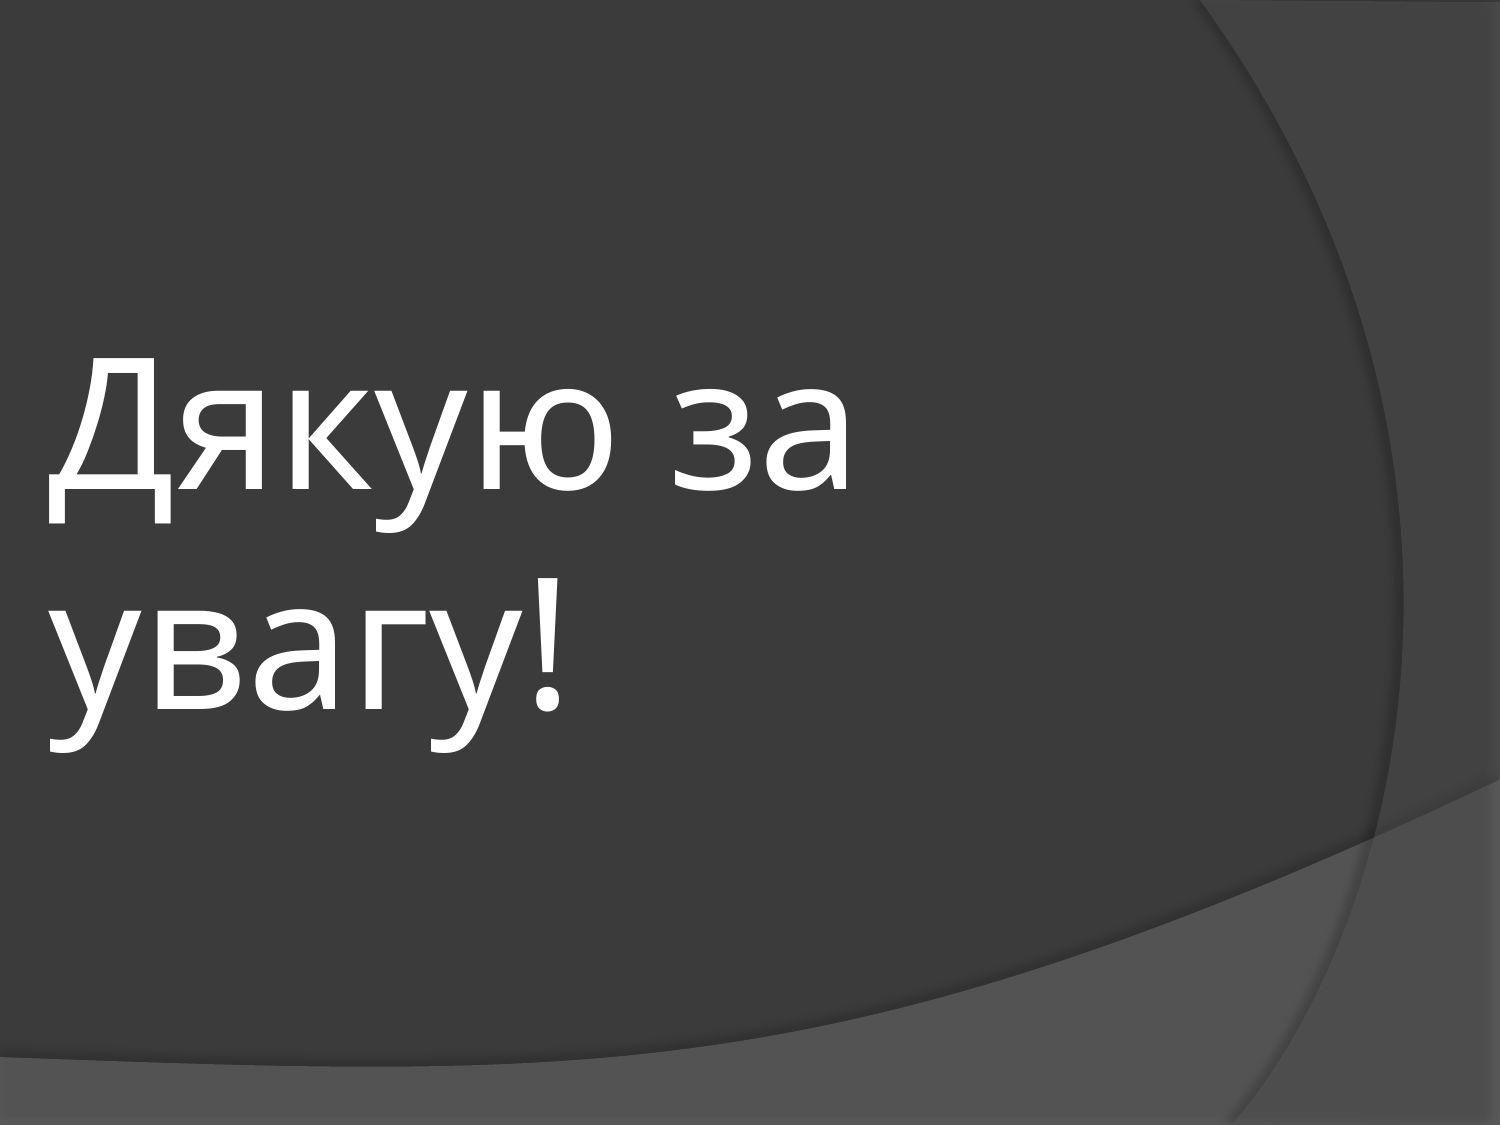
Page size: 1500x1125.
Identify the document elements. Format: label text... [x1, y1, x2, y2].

title Дякую за увагу! [41, 255, 1425, 797]
